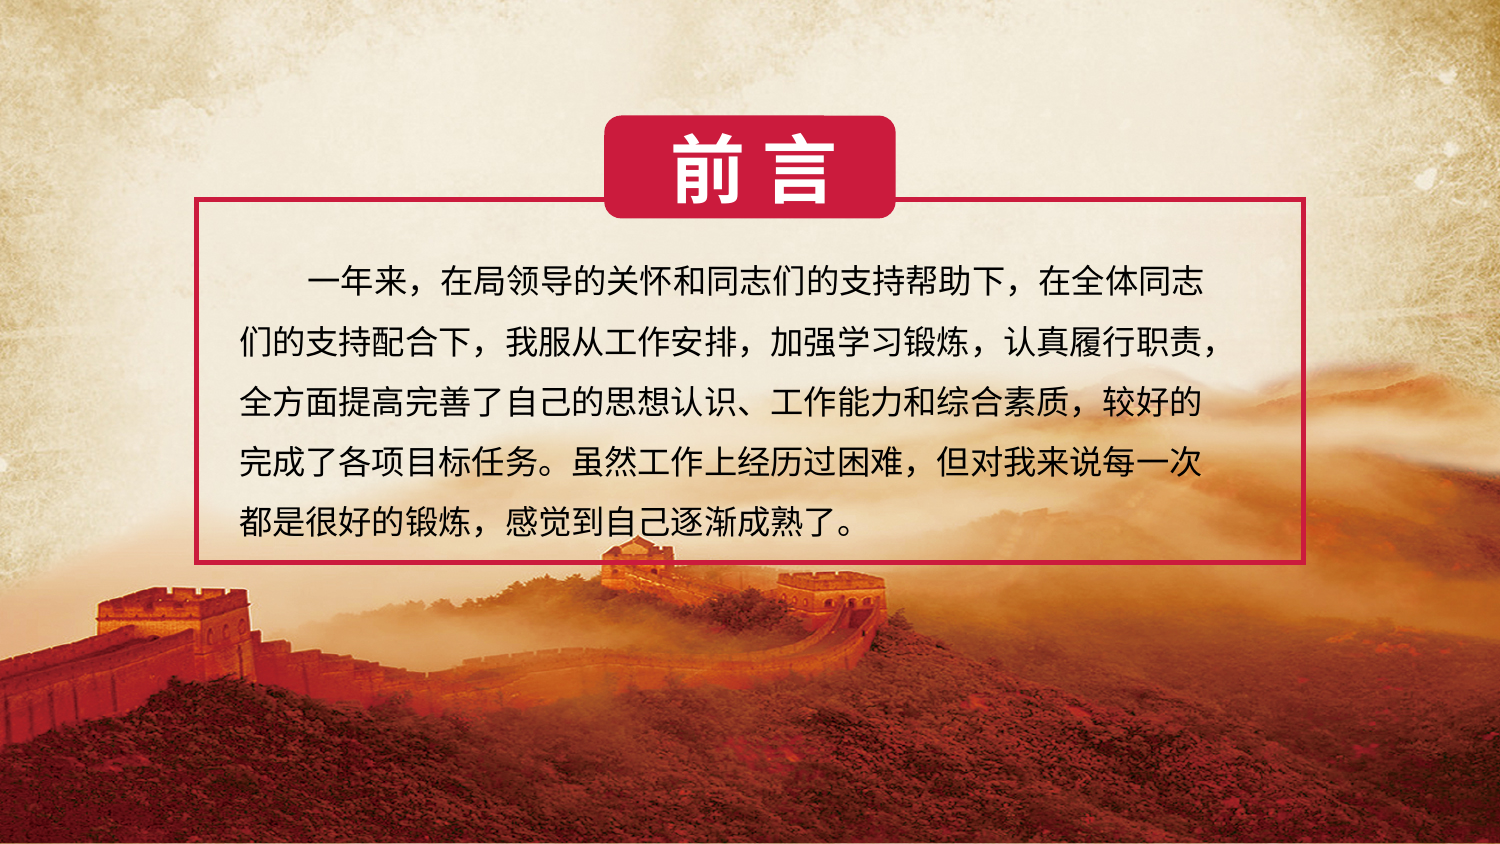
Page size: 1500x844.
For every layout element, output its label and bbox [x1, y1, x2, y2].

text_box [604, 115, 896, 222]
picture [0, 0, 1500, 844]
